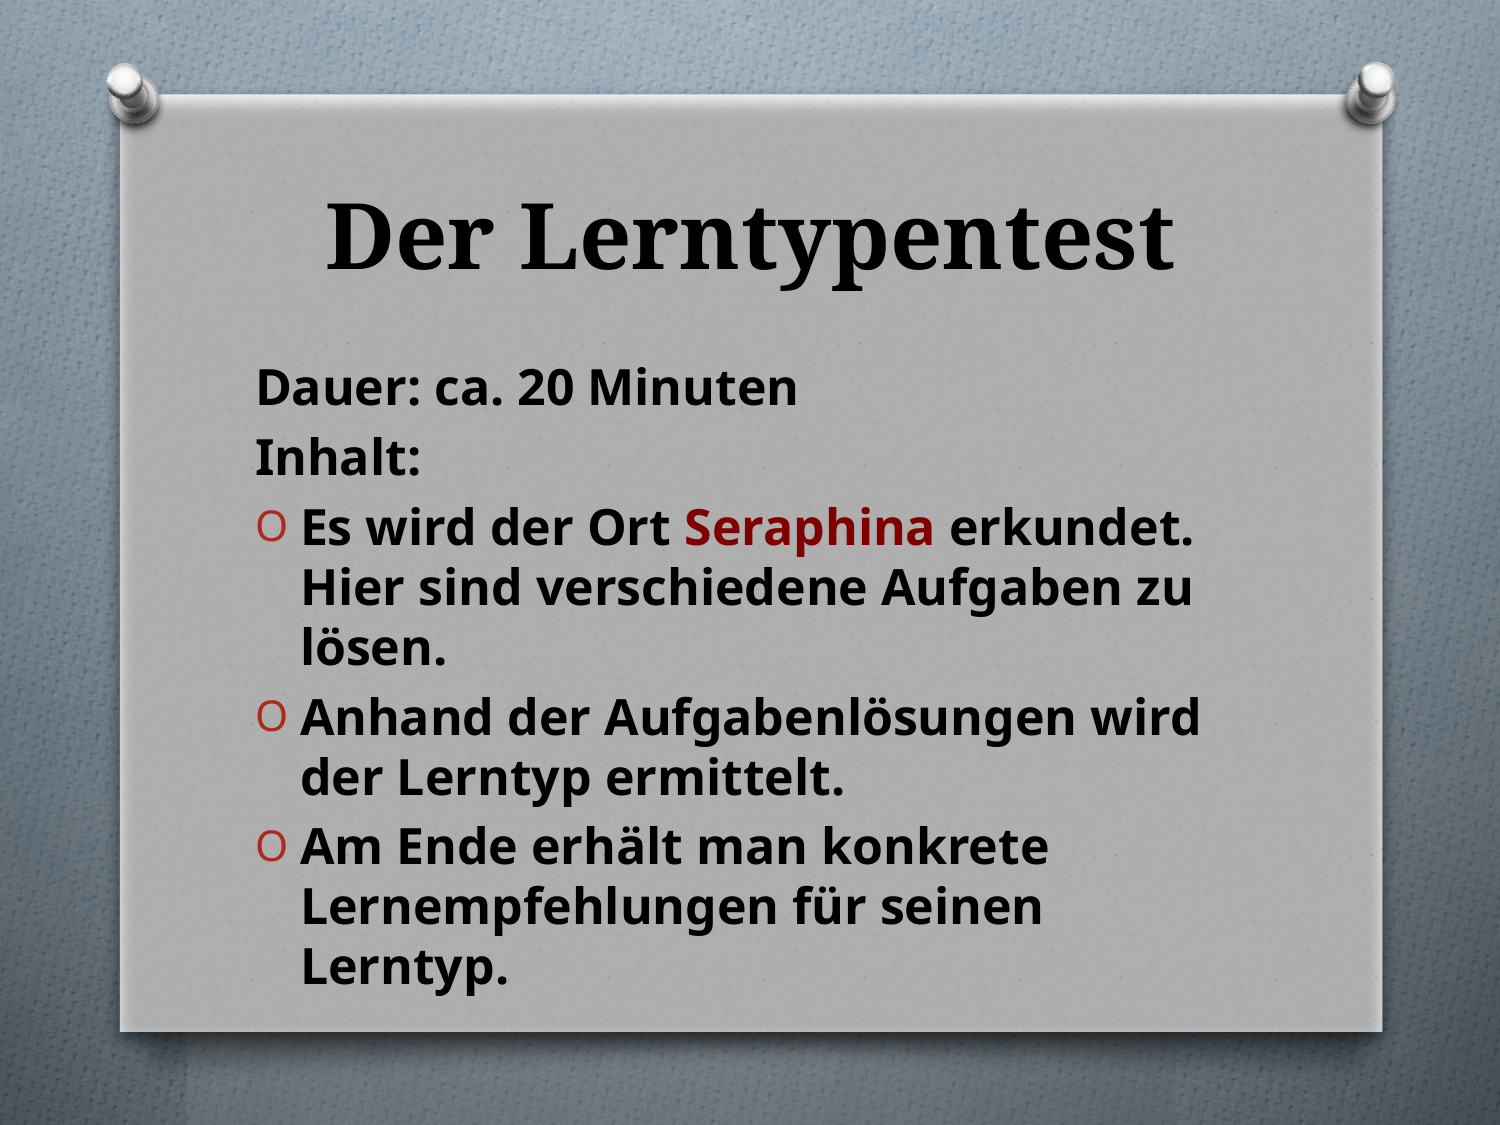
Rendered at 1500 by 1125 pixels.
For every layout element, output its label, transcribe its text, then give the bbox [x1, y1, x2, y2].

picture [1317, 35, 1439, 156]
picture [75, 29, 198, 153]
title Der Lerntypentest [179, 134, 1323, 332]
list Dauer: ca. 20 Minuten Inhalt: Es wird der Ort Seraphina erkundet. Hier sind verschiedene Aufgaben zu lösen. Anhand der Aufgabenlösungen wird der Lerntyp ermittelt. Am Ende erhält man konkrete Lernempfehlungen für seinen Lerntyp. [240, 347, 1257, 939]
